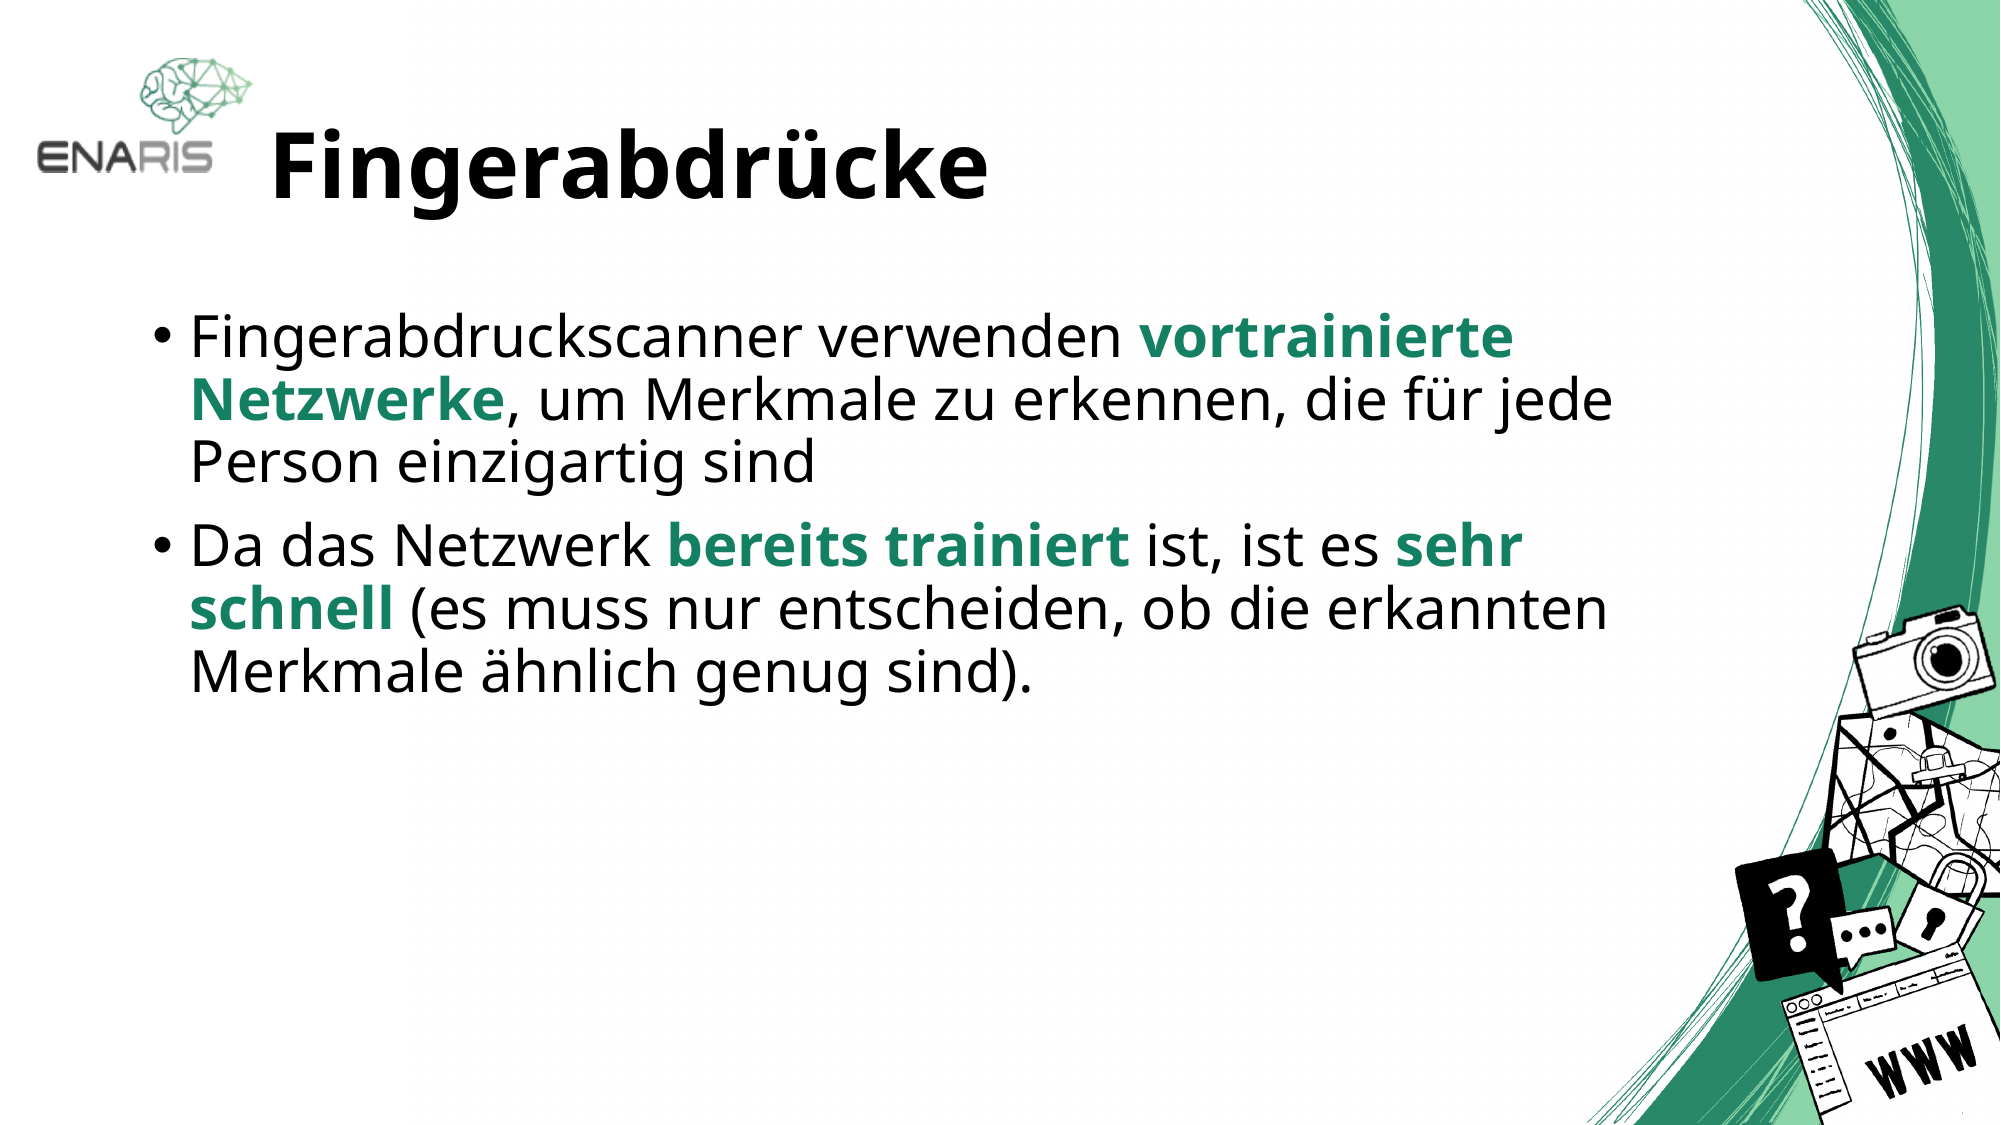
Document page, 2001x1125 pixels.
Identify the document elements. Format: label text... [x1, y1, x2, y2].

picture [408, 0, 2000, 1125]
picture [37, 58, 254, 173]
title Fingerabdrücke [253, 59, 1863, 278]
list Fingerabdruckscanner verwenden vortrainierte Netzwerke, um Merkmale zu erkennen, die für jede Person einzigartig sind Da das Netzwerk bereits trainiert ist, ist es sehr schnell (es muss nur entscheiden, ob die erkannten Merkmale ähnlich genug sind). [137, 299, 1737, 1014]
